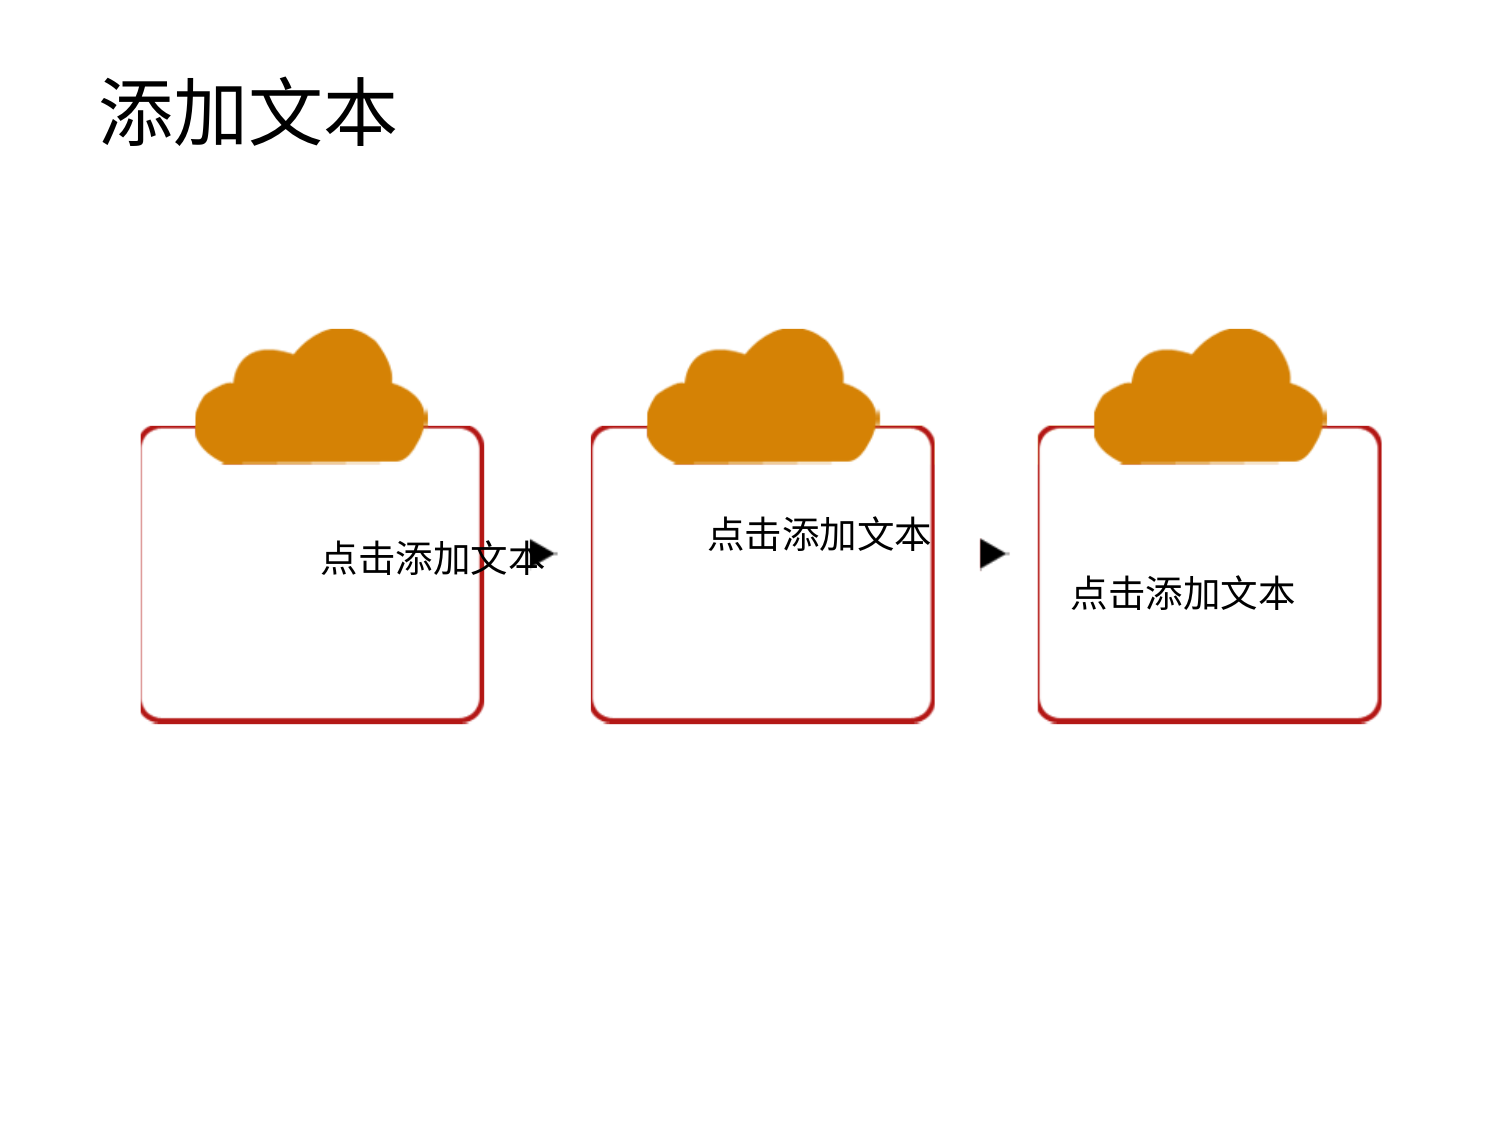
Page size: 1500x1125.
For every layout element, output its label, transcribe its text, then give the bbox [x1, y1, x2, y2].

text_box 添加文本 [83, 58, 414, 164]
text_box 点击添加文本 [305, 527, 561, 588]
picture [0, 0, 1500, 1125]
text_box 点击添加文本 [1055, 562, 1311, 623]
text_box 点击添加文本 [692, 503, 948, 564]
